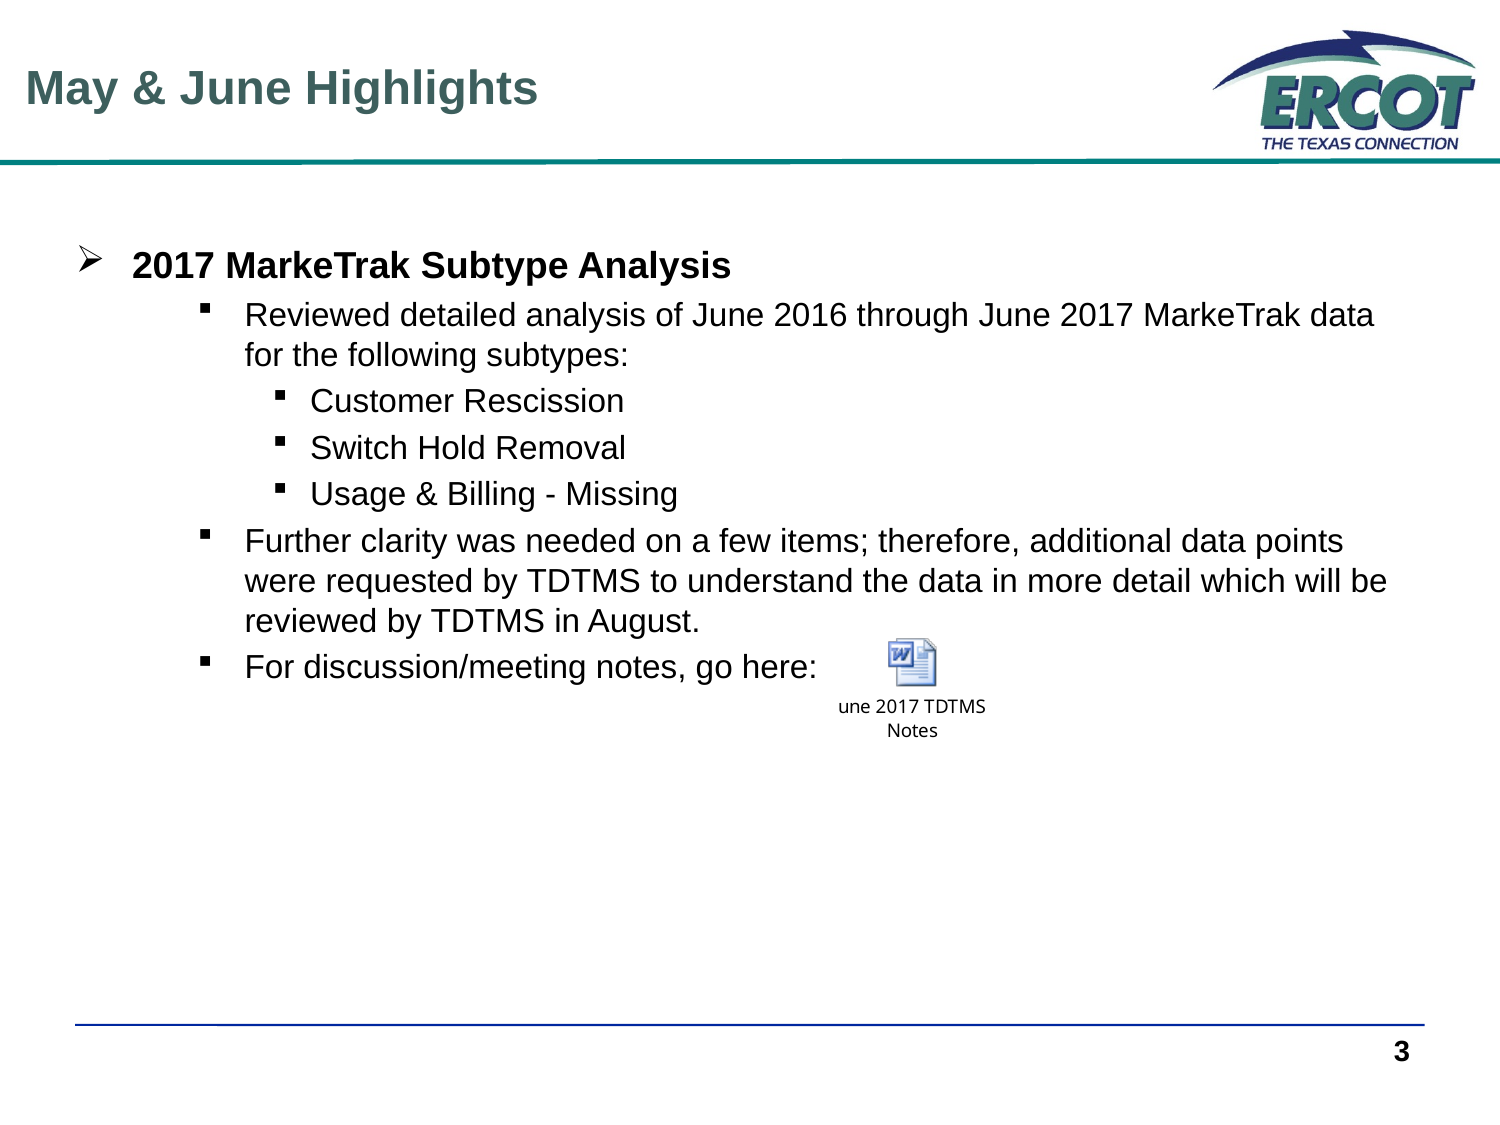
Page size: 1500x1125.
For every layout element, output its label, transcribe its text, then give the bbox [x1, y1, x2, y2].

slide_number 3 [1074, 1024, 1425, 1103]
text_box 2017 MarkeTrak Subtype Analysis Reviewed detailed analysis of June 2016 through June 2017 MarkeTrak data for the following subtypes: Customer Rescission Switch Hold Removal Usage & Billing - Missing Further clarity was needed on a few items; therefore, additional data points were requested by TDTMS to understand the data in more detail which will be reviewed by TDTMS in August. For discussion/meeting notes, go here: [61, 181, 1430, 792]
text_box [837, 637, 988, 765]
picture [1200, 12, 1488, 158]
text_box May & June Highlights [10, 49, 1224, 122]
